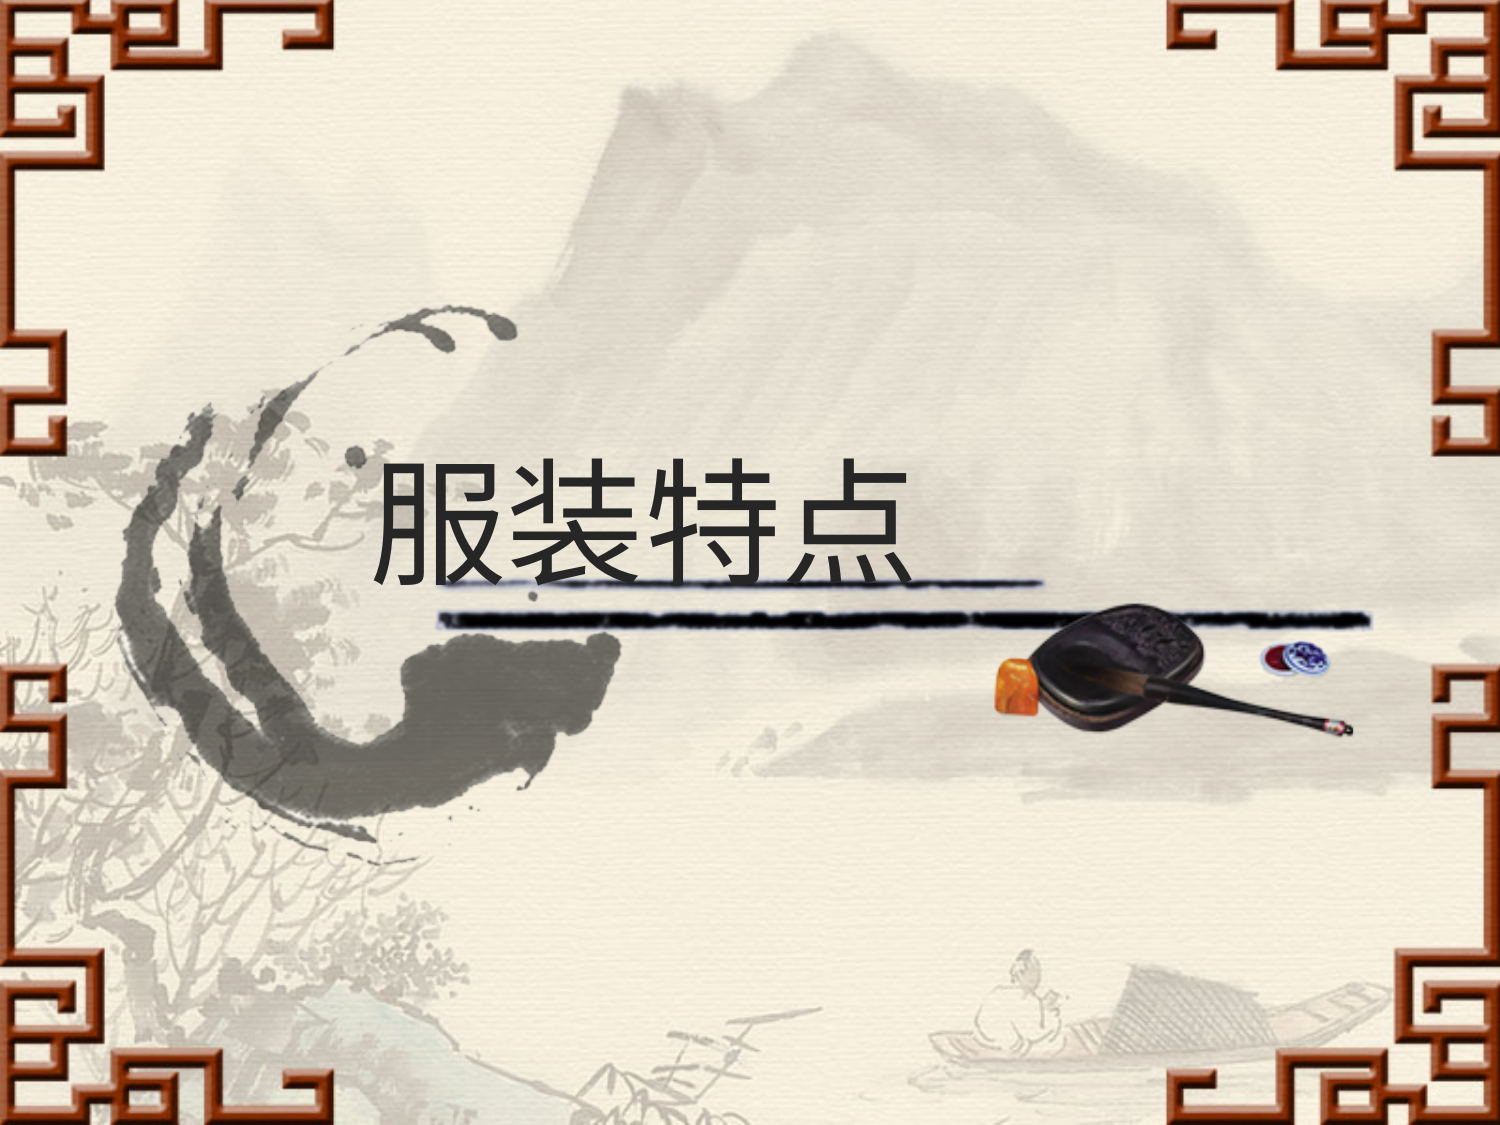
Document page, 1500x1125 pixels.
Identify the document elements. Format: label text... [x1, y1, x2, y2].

picture [0, 0, 1500, 1125]
text_box 服装特点 [642, 429, 963, 539]
